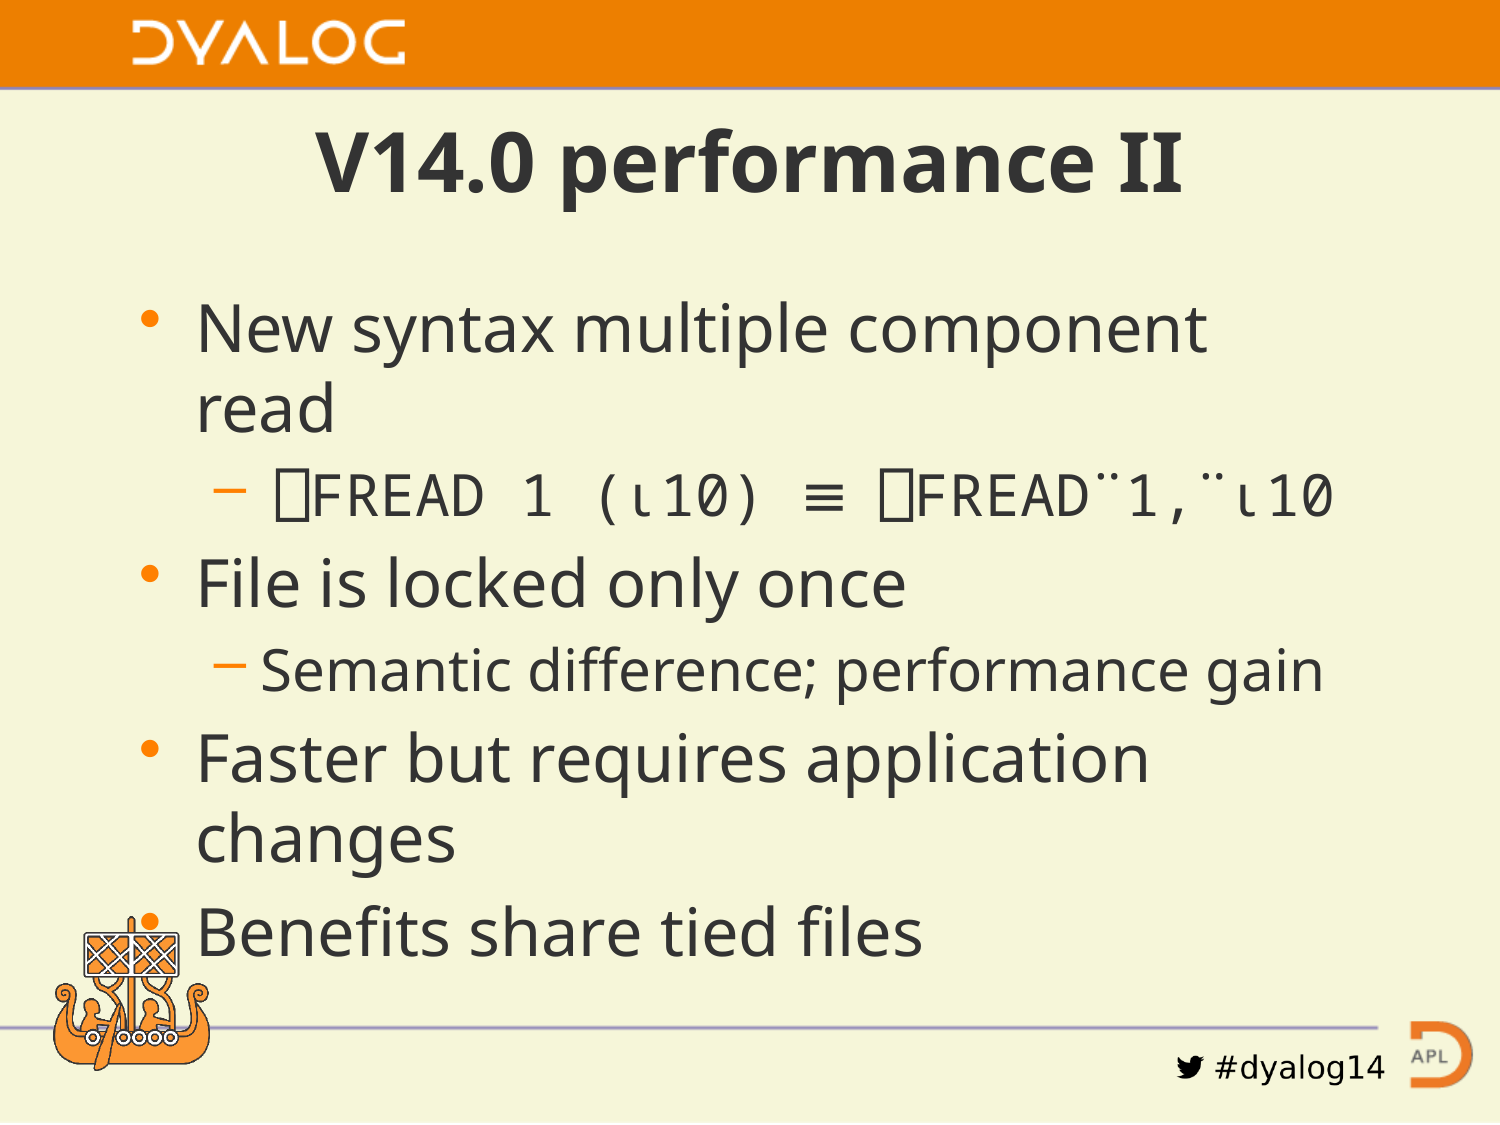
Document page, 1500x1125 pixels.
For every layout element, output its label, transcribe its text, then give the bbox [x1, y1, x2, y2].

list New syntax multiple component read ⎕FREAD 1 (⍳10) ≡ ⎕FREAD¨1,¨⍳10 File is locked only once Semantic difference; performance gain Faster but requires application changes Benefits share tied files [123, 278, 1376, 917]
title V14.0 performance II [123, 101, 1376, 254]
picture [0, 0, 1500, 1123]
